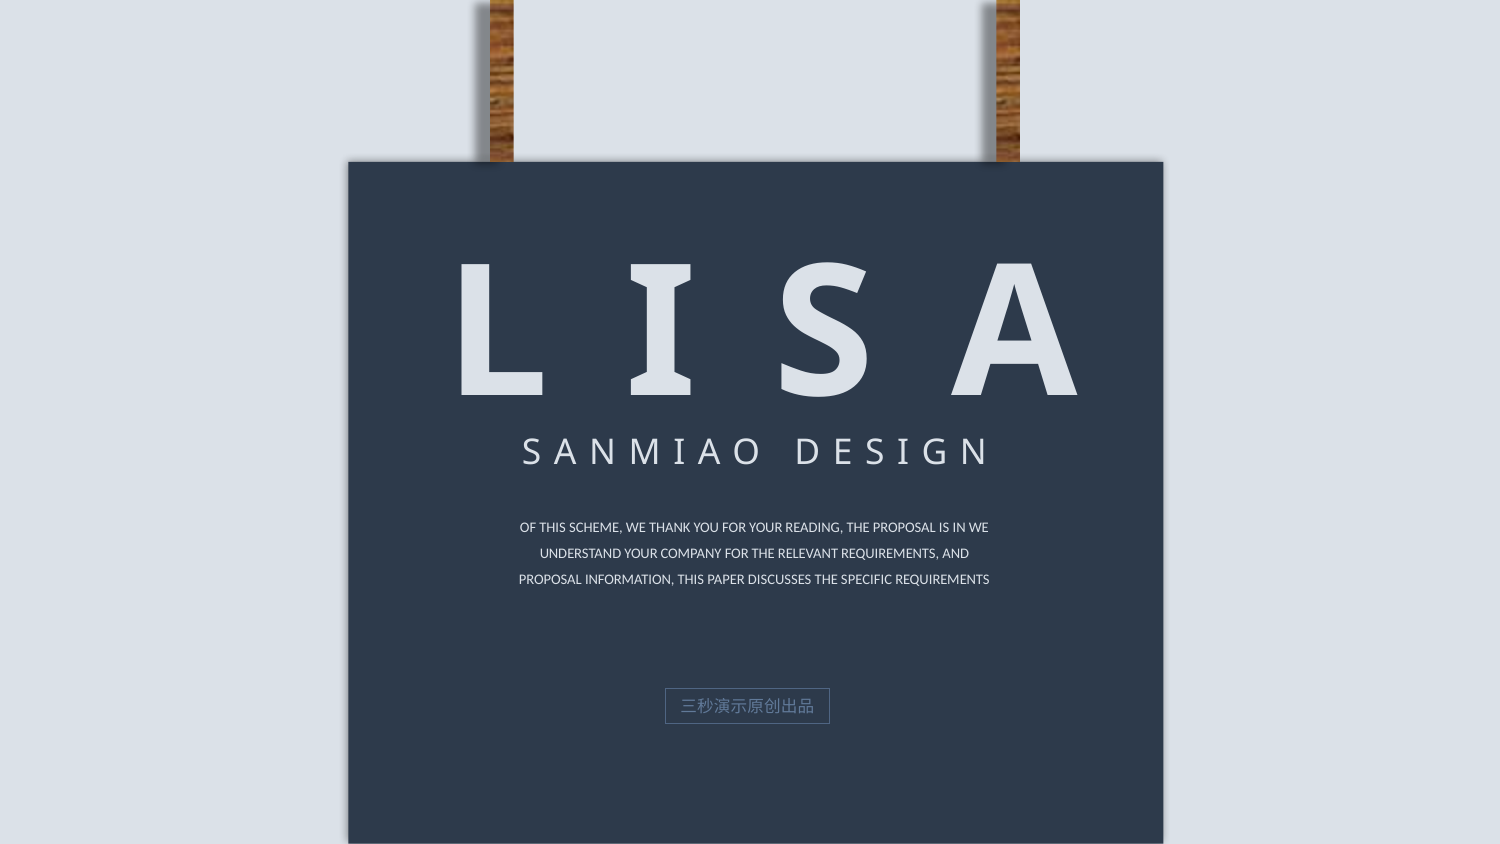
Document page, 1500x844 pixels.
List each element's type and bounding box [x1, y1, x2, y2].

text_box [348, 0, 1164, 844]
